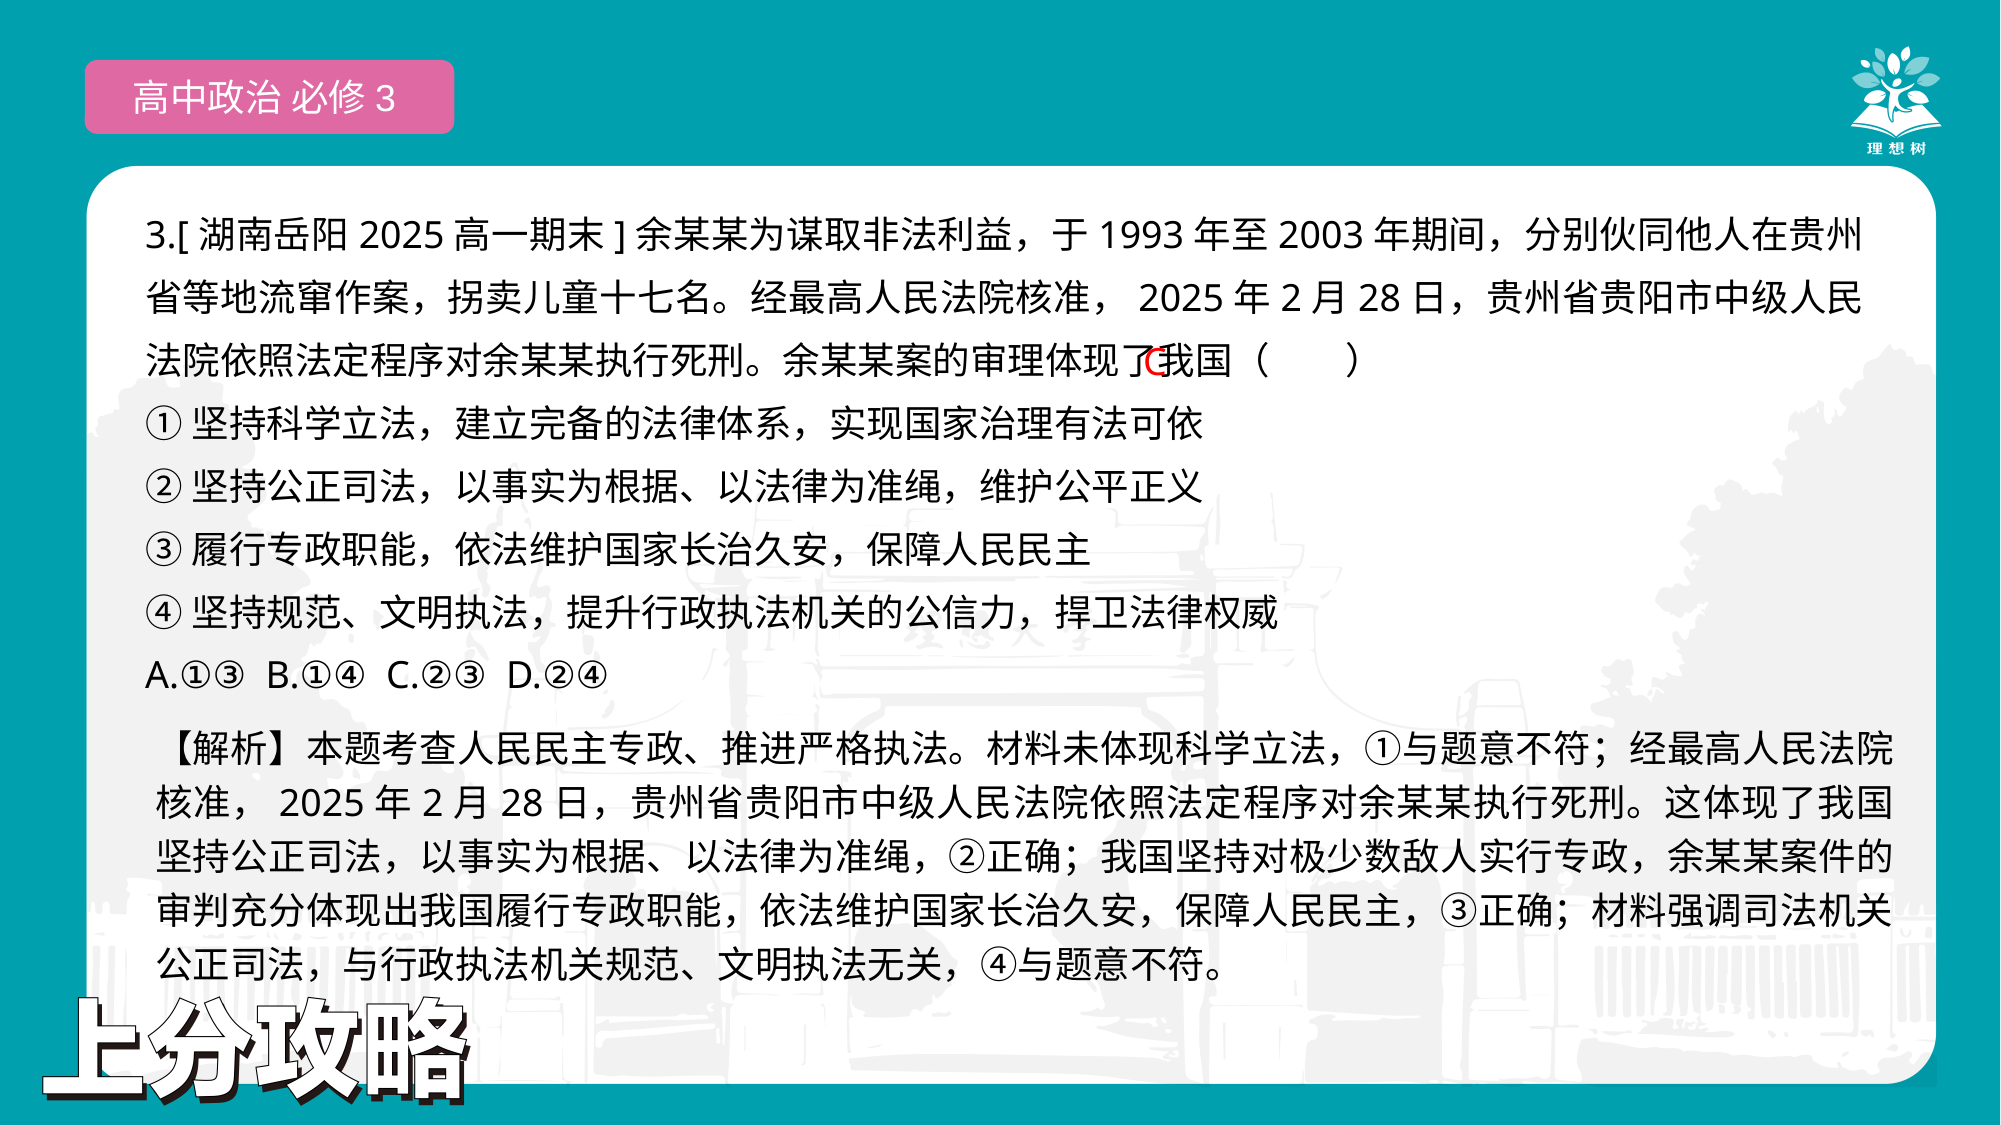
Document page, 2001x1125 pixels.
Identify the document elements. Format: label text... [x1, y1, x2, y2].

text_box 高中政治 必修3 [83, 58, 456, 135]
text_box 3.[湖南岳阳2025高一期末]余某某为谋取非法利益，于1993年至2003年期间，分别伙同他人在贵州省等地流窜作案，拐卖儿童十七名。经最高人民法院核准，2025年2月28日，贵州省贵阳市中级人民法院依照法定程序对余某某执行死刑。余某某案的审理体现了我国（ ） ①坚持科学立法，建立完备的法律体系，实现国家治理有法可依 ②坚持公正司法，以事实为根据、以法律为准绳，维护公平正义 ③履行专政职能，依法维护国家长治久安，保障人民民主 ④坚持规范、文明执法，提升行政执法机关的公信力，捍卫法律权威 A.①③ B.①④ C.②③ D.②④ [130, 185, 1880, 704]
picture [0, 0, 2001, 1125]
text_box C [1118, 308, 1236, 391]
text_box 【解析】本题考查人民民主专政、推进严格执法。材料未体现科学立法，①与题意不符；经最高人民法院核准，2025年2月28日，贵州省贵阳市中级人民法院依照法定程序对余某某执行死刑。这体现了我国坚持公正司法，以事实为根据、以法律为准绳，②正确；我国坚持对极少数敌人实行专政，余某某案件的审判充分体现出我国履行专政职能，依法维护国家长治久安，保障人民民主，③正确；材料强调司法机关公正司法，与行政执法机关规范、文明执法无关，④与题意不符。 [140, 708, 1909, 994]
